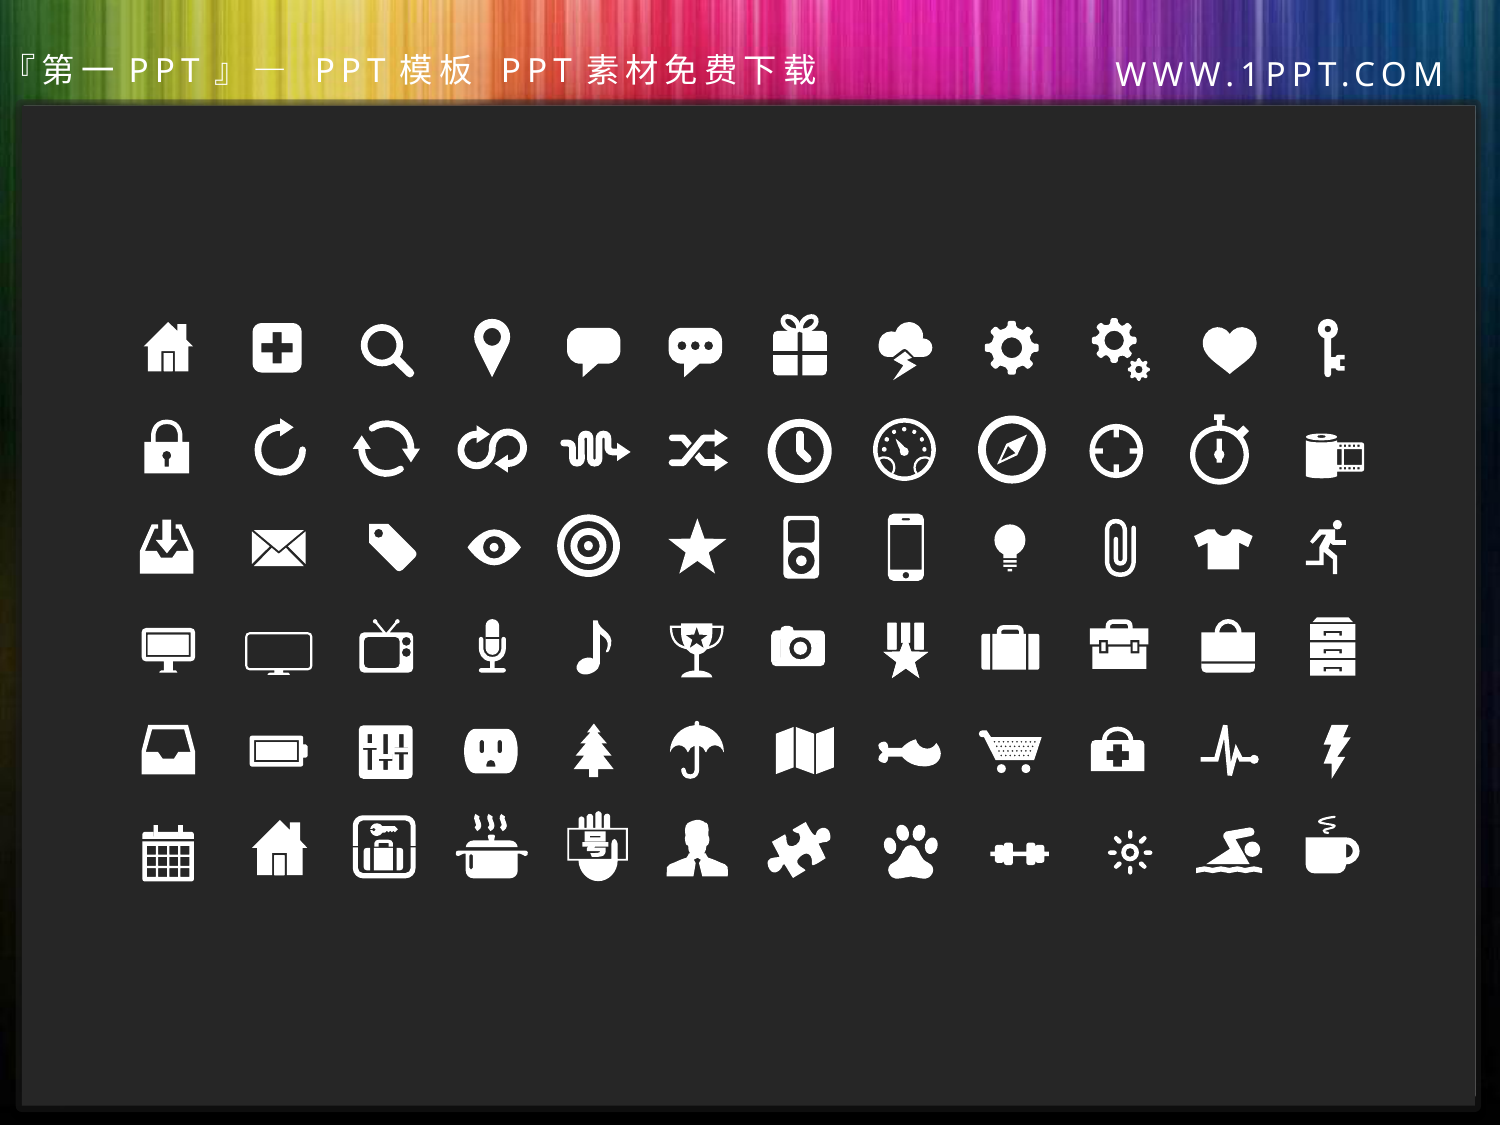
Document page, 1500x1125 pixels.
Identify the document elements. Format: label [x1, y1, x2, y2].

text_box [464, 728, 518, 774]
text_box [1305, 440, 1365, 479]
text_box [1127, 358, 1150, 381]
text_box [358, 725, 413, 779]
text_box [924, 837, 938, 854]
text_box [487, 813, 495, 832]
text_box [155, 519, 178, 554]
text_box [370, 823, 398, 837]
text_box [1244, 841, 1261, 857]
text_box [1143, 850, 1153, 855]
text_box [359, 619, 414, 673]
text_box [902, 632, 909, 643]
text_box [878, 322, 933, 357]
text_box [887, 513, 924, 581]
text_box [1128, 865, 1133, 875]
text_box [1332, 519, 1342, 530]
text_box [474, 813, 482, 832]
text_box [570, 528, 607, 565]
text_box [256, 742, 297, 760]
text_box [373, 847, 393, 871]
text_box [1021, 764, 1031, 774]
text_box [485, 619, 500, 655]
text_box [813, 636, 821, 644]
text_box [773, 355, 798, 376]
text_box [1310, 624, 1356, 640]
text_box [352, 815, 416, 846]
text_box [1196, 866, 1263, 874]
text_box [474, 318, 511, 378]
text_box [368, 420, 420, 463]
text_box [1089, 619, 1149, 645]
text_box [287, 531, 306, 564]
text_box [1318, 815, 1336, 835]
text_box [583, 541, 593, 551]
text_box [1089, 423, 1144, 479]
text_box [802, 355, 827, 376]
text_box [144, 419, 190, 474]
text_box [363, 743, 377, 748]
text_box [1194, 529, 1253, 570]
text_box [990, 842, 1049, 866]
text_box [978, 415, 1046, 484]
text_box [1206, 827, 1255, 865]
text_box [465, 834, 518, 848]
text_box [1202, 327, 1257, 375]
text_box [888, 845, 934, 879]
text_box [163, 353, 173, 372]
text_box [1305, 433, 1338, 441]
text_box [1113, 861, 1122, 869]
text_box [802, 330, 827, 351]
text_box [816, 726, 834, 775]
text_box [775, 726, 794, 775]
picture [0, 0, 1500, 1125]
text_box [896, 824, 910, 841]
text_box [895, 438, 909, 456]
text_box [567, 811, 628, 882]
text_box [363, 847, 371, 871]
text_box [143, 322, 194, 372]
text_box [795, 726, 815, 775]
text_box [253, 547, 304, 567]
text_box [912, 824, 926, 841]
text_box [1323, 724, 1351, 779]
text_box [1101, 642, 1106, 652]
text_box [141, 627, 196, 673]
text_box [668, 518, 727, 574]
text_box [576, 620, 612, 675]
text_box [1107, 850, 1117, 855]
text_box [394, 747, 408, 753]
text_box [1028, 633, 1040, 670]
text_box [1305, 529, 1346, 575]
text_box [771, 625, 825, 667]
text_box [1305, 837, 1360, 874]
text_box [1091, 318, 1137, 363]
text_box [1214, 438, 1225, 463]
text_box [887, 622, 897, 650]
text_box [793, 641, 808, 655]
text_box [1113, 835, 1122, 844]
text_box [800, 314, 819, 333]
text_box [253, 530, 304, 551]
text_box [582, 831, 609, 857]
text_box [254, 418, 306, 476]
text_box [560, 430, 631, 467]
text_box [139, 524, 194, 574]
text_box [668, 327, 723, 378]
text_box [251, 819, 308, 876]
text_box [245, 632, 313, 675]
text_box [147, 634, 189, 655]
text_box [767, 821, 831, 878]
text_box [914, 622, 924, 650]
text_box [771, 634, 781, 662]
text_box [666, 819, 728, 877]
text_box [1090, 726, 1145, 772]
text_box [1190, 414, 1249, 485]
text_box [1104, 518, 1136, 577]
text_box [1200, 724, 1259, 776]
text_box [981, 633, 991, 670]
text_box [153, 825, 158, 836]
text_box [1138, 861, 1147, 869]
text_box [1128, 830, 1133, 839]
text_box [141, 724, 196, 775]
text_box [249, 735, 308, 767]
text_box [1121, 843, 1139, 862]
text_box [1092, 646, 1147, 669]
text_box [379, 754, 393, 759]
text_box [489, 542, 499, 552]
text_box [396, 847, 404, 871]
text_box [694, 452, 728, 472]
text_box [178, 825, 183, 836]
text_box [669, 720, 724, 779]
text_box [1138, 835, 1147, 844]
text_box [669, 623, 724, 678]
text_box [457, 425, 528, 473]
text_box [978, 730, 1042, 761]
text_box [1310, 642, 1356, 658]
text_box [274, 855, 285, 876]
text_box [352, 435, 404, 477]
text_box [573, 723, 614, 778]
text_box [467, 529, 521, 566]
text_box [142, 831, 194, 839]
text_box [780, 314, 801, 333]
text_box [997, 434, 1027, 465]
text_box [360, 324, 415, 378]
text_box [773, 330, 798, 351]
text_box [557, 514, 620, 577]
text_box [1312, 617, 1353, 623]
text_box [478, 636, 506, 673]
text_box [499, 813, 507, 832]
text_box [901, 622, 911, 643]
text_box [883, 837, 897, 854]
text_box [1317, 318, 1345, 378]
text_box [1310, 660, 1356, 676]
text_box [668, 429, 729, 467]
text_box [992, 625, 1026, 670]
text_box [567, 327, 621, 378]
text_box [783, 515, 820, 579]
text_box [767, 418, 832, 484]
text_box [352, 847, 416, 879]
text_box [1132, 642, 1138, 652]
text_box [873, 418, 936, 481]
text_box [996, 764, 1006, 774]
text_box [1201, 619, 1255, 673]
text_box [668, 434, 692, 449]
text_box [796, 430, 812, 463]
text_box [252, 323, 302, 373]
text_box [994, 524, 1026, 559]
text_box [455, 850, 528, 879]
text_box [369, 523, 417, 572]
text_box [374, 839, 393, 847]
text_box [984, 320, 1039, 375]
text_box [878, 739, 941, 767]
text_box [251, 531, 270, 564]
text_box [893, 351, 917, 381]
text_box [883, 643, 929, 679]
text_box [142, 841, 194, 882]
text_box [796, 555, 807, 567]
